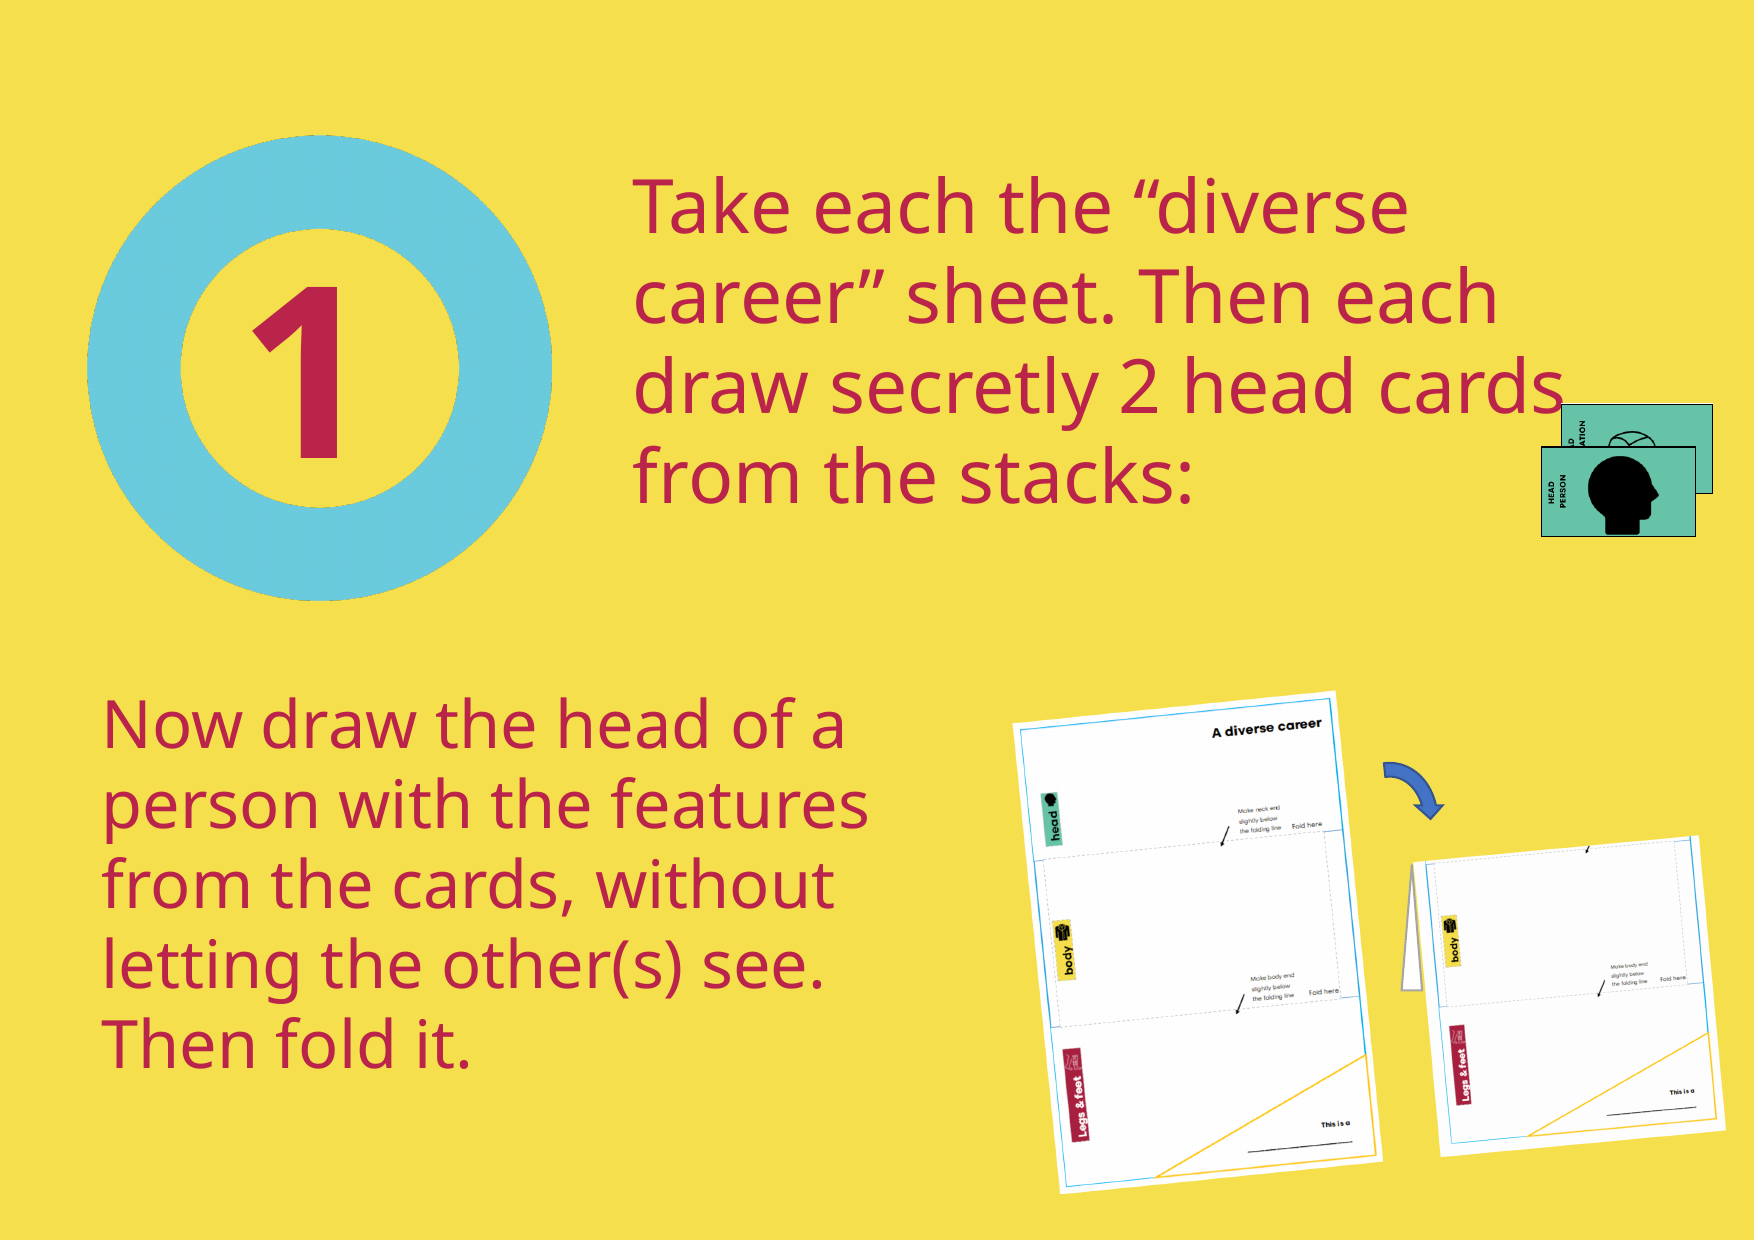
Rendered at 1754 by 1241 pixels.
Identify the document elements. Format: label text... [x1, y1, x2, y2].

picture [87, 135, 552, 601]
text_box Now draw the head of a person with the features from the cards, without letting the other(s) see. Then fold it. [86, 675, 982, 1090]
text_box [1382, 761, 1445, 821]
picture [1414, 836, 1725, 1156]
picture [1541, 403, 1713, 537]
text_box Take each the “diverse career” sheet. Then each draw secretly 2 head cards from the stacks: [618, 151, 1647, 737]
text_box [1400, 864, 1424, 992]
picture [1013, 691, 1382, 1194]
